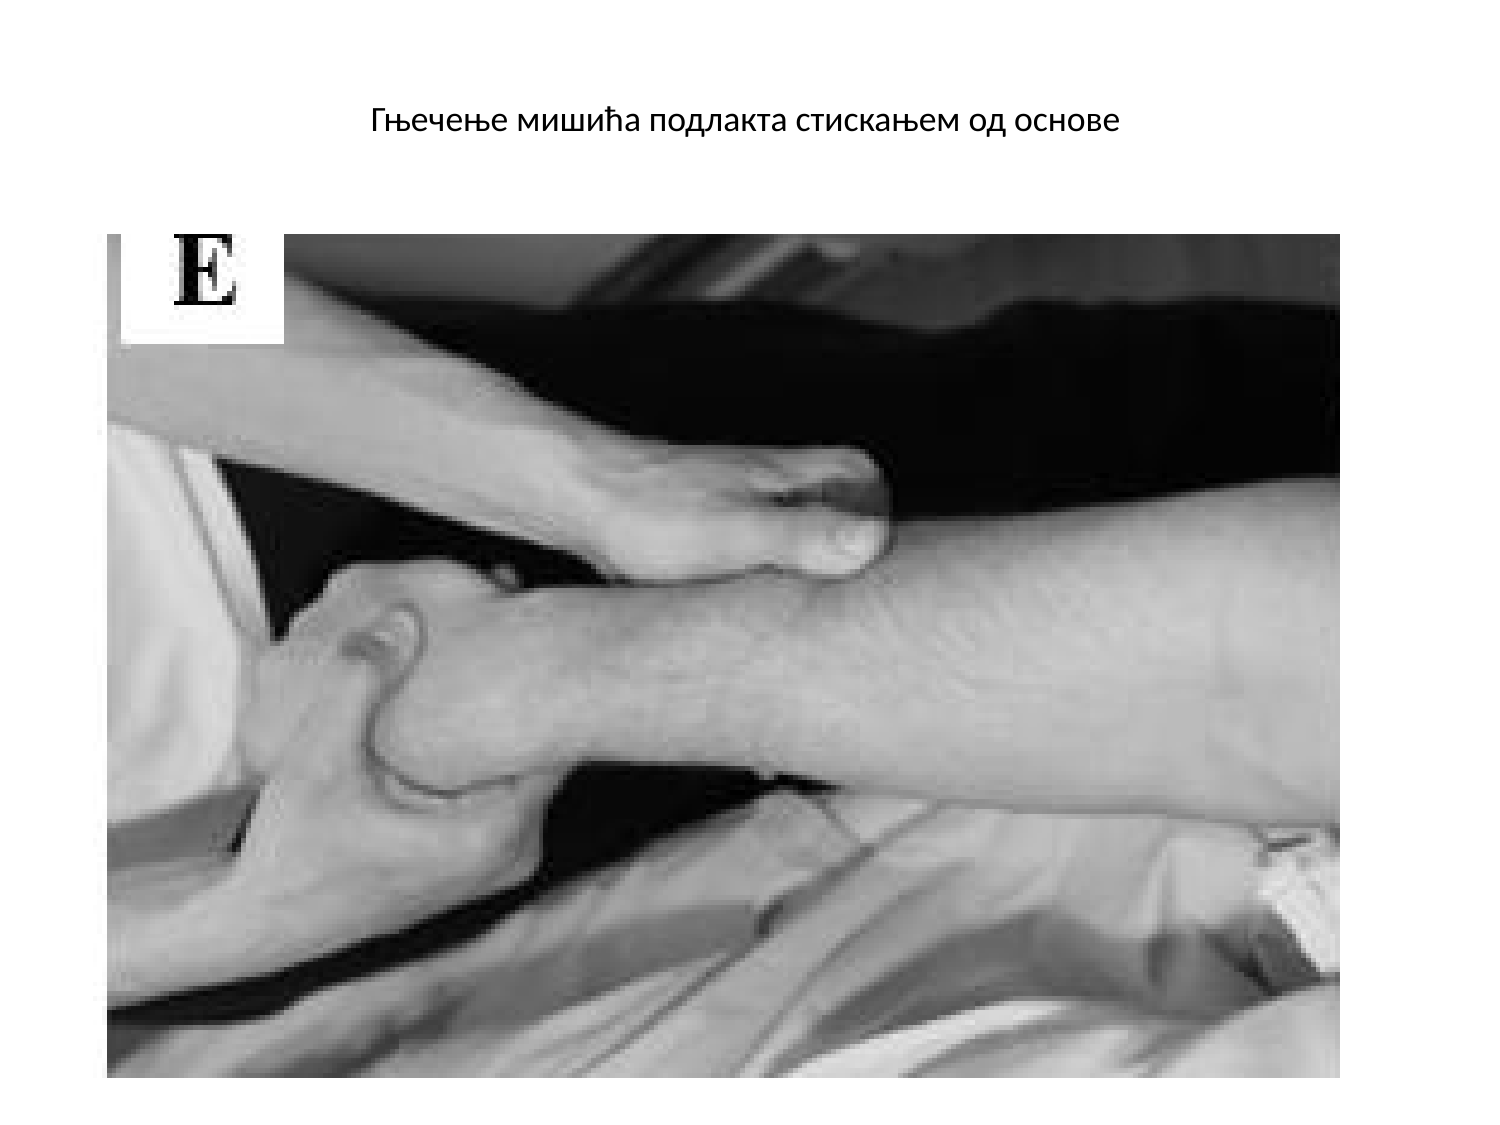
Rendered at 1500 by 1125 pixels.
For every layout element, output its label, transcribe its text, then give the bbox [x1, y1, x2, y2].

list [93, 234, 1341, 1079]
title Гњечење мишића подлакта стискањем од основе [75, 45, 1425, 233]
